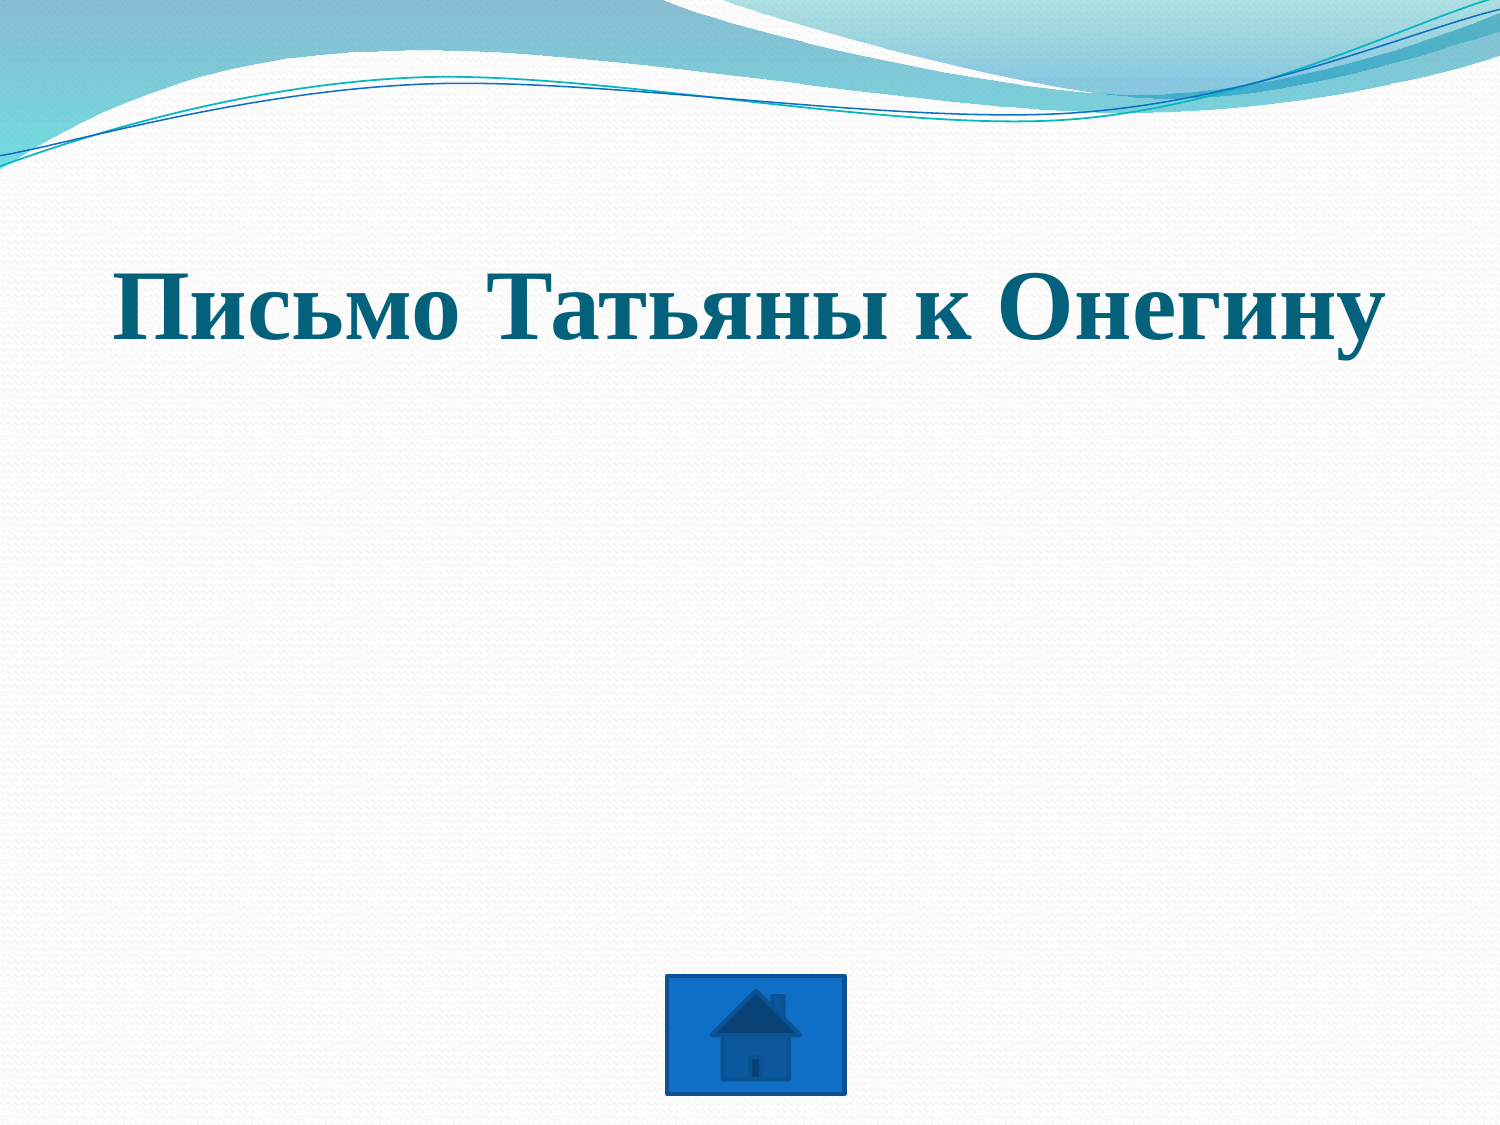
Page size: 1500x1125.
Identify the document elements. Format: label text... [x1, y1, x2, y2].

text_box [665, 974, 847, 1096]
text_box Письмо Татьяны к Онегину [41, 231, 1459, 367]
